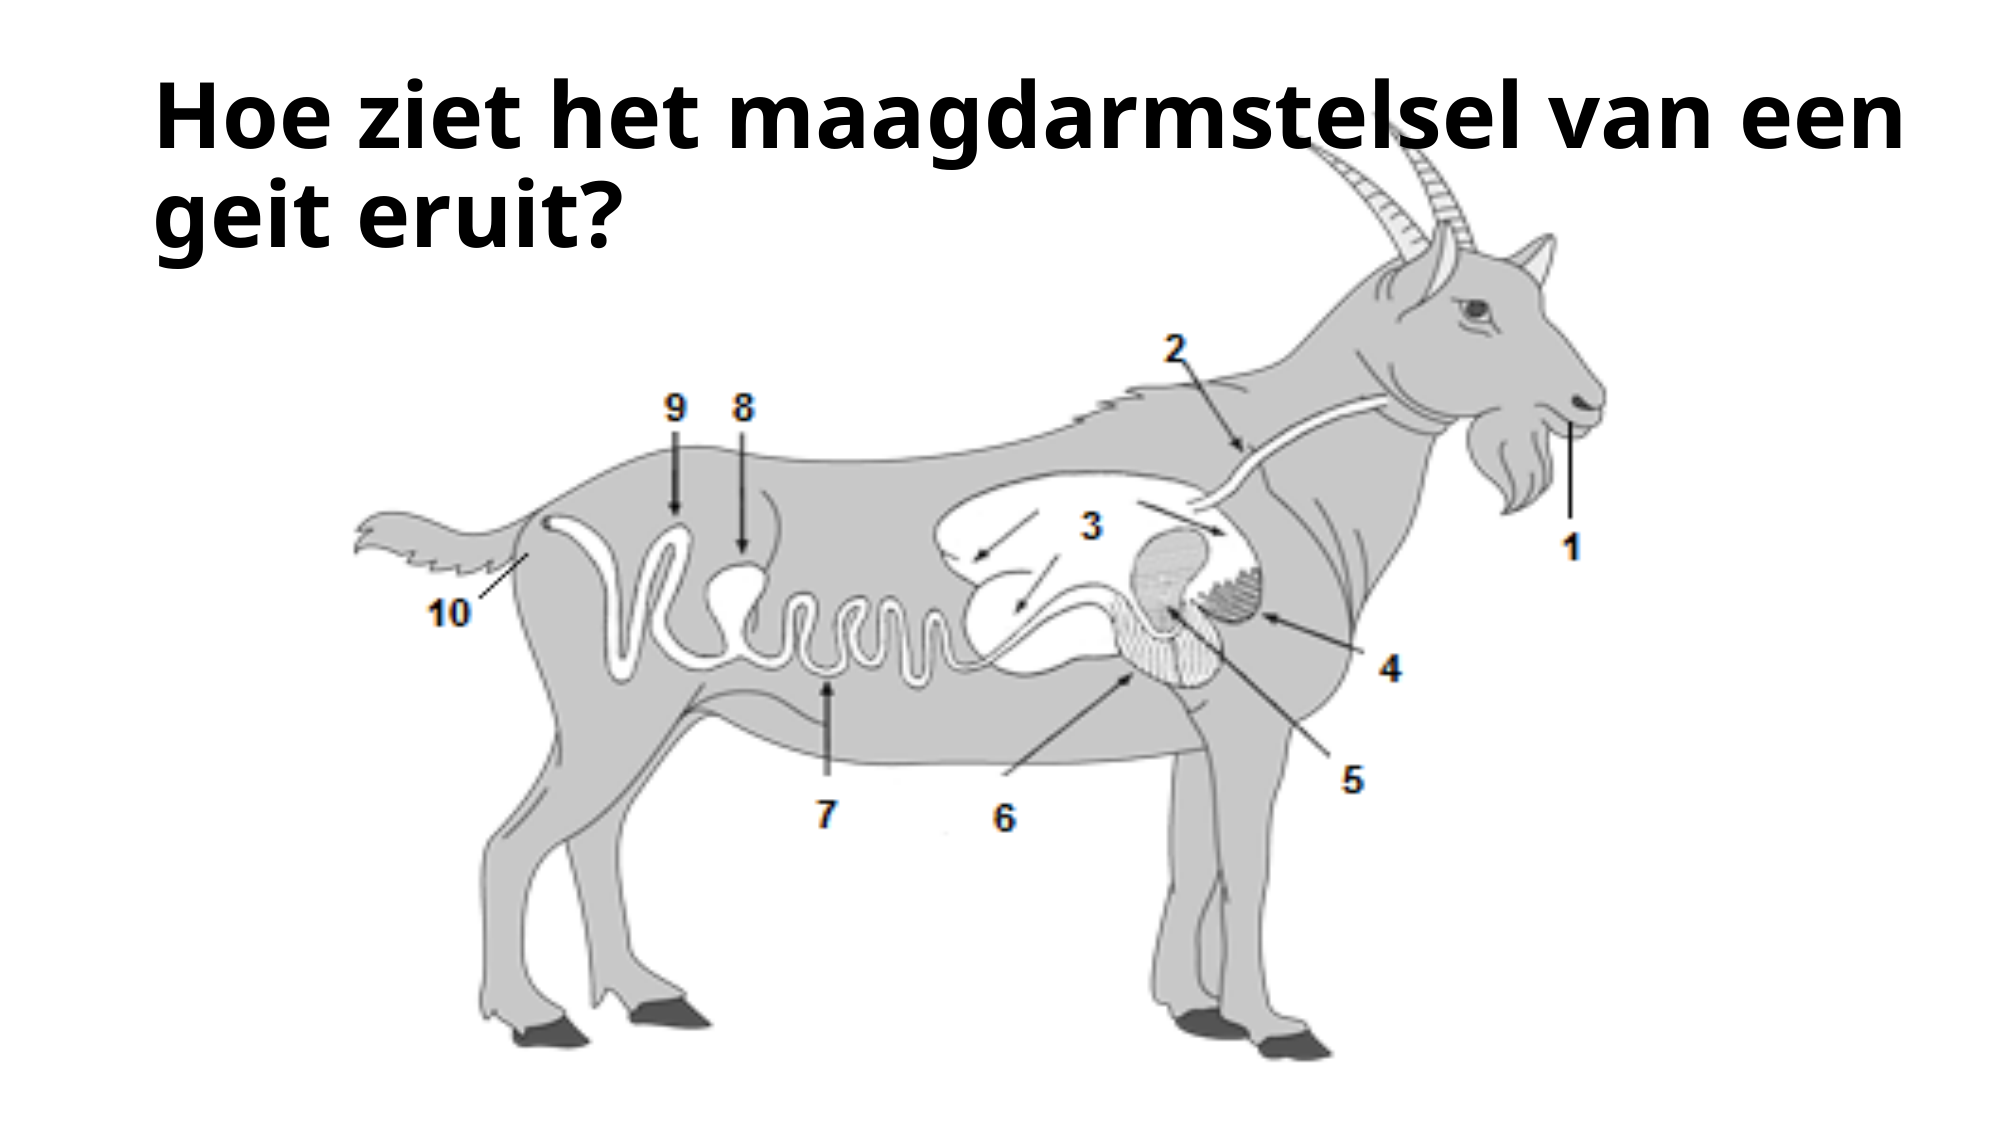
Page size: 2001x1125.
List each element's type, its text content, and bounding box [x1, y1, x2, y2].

title Hoe ziet het maagdarmstelsel van een geit eruit? [137, 59, 1936, 278]
picture [348, 99, 1687, 1125]
